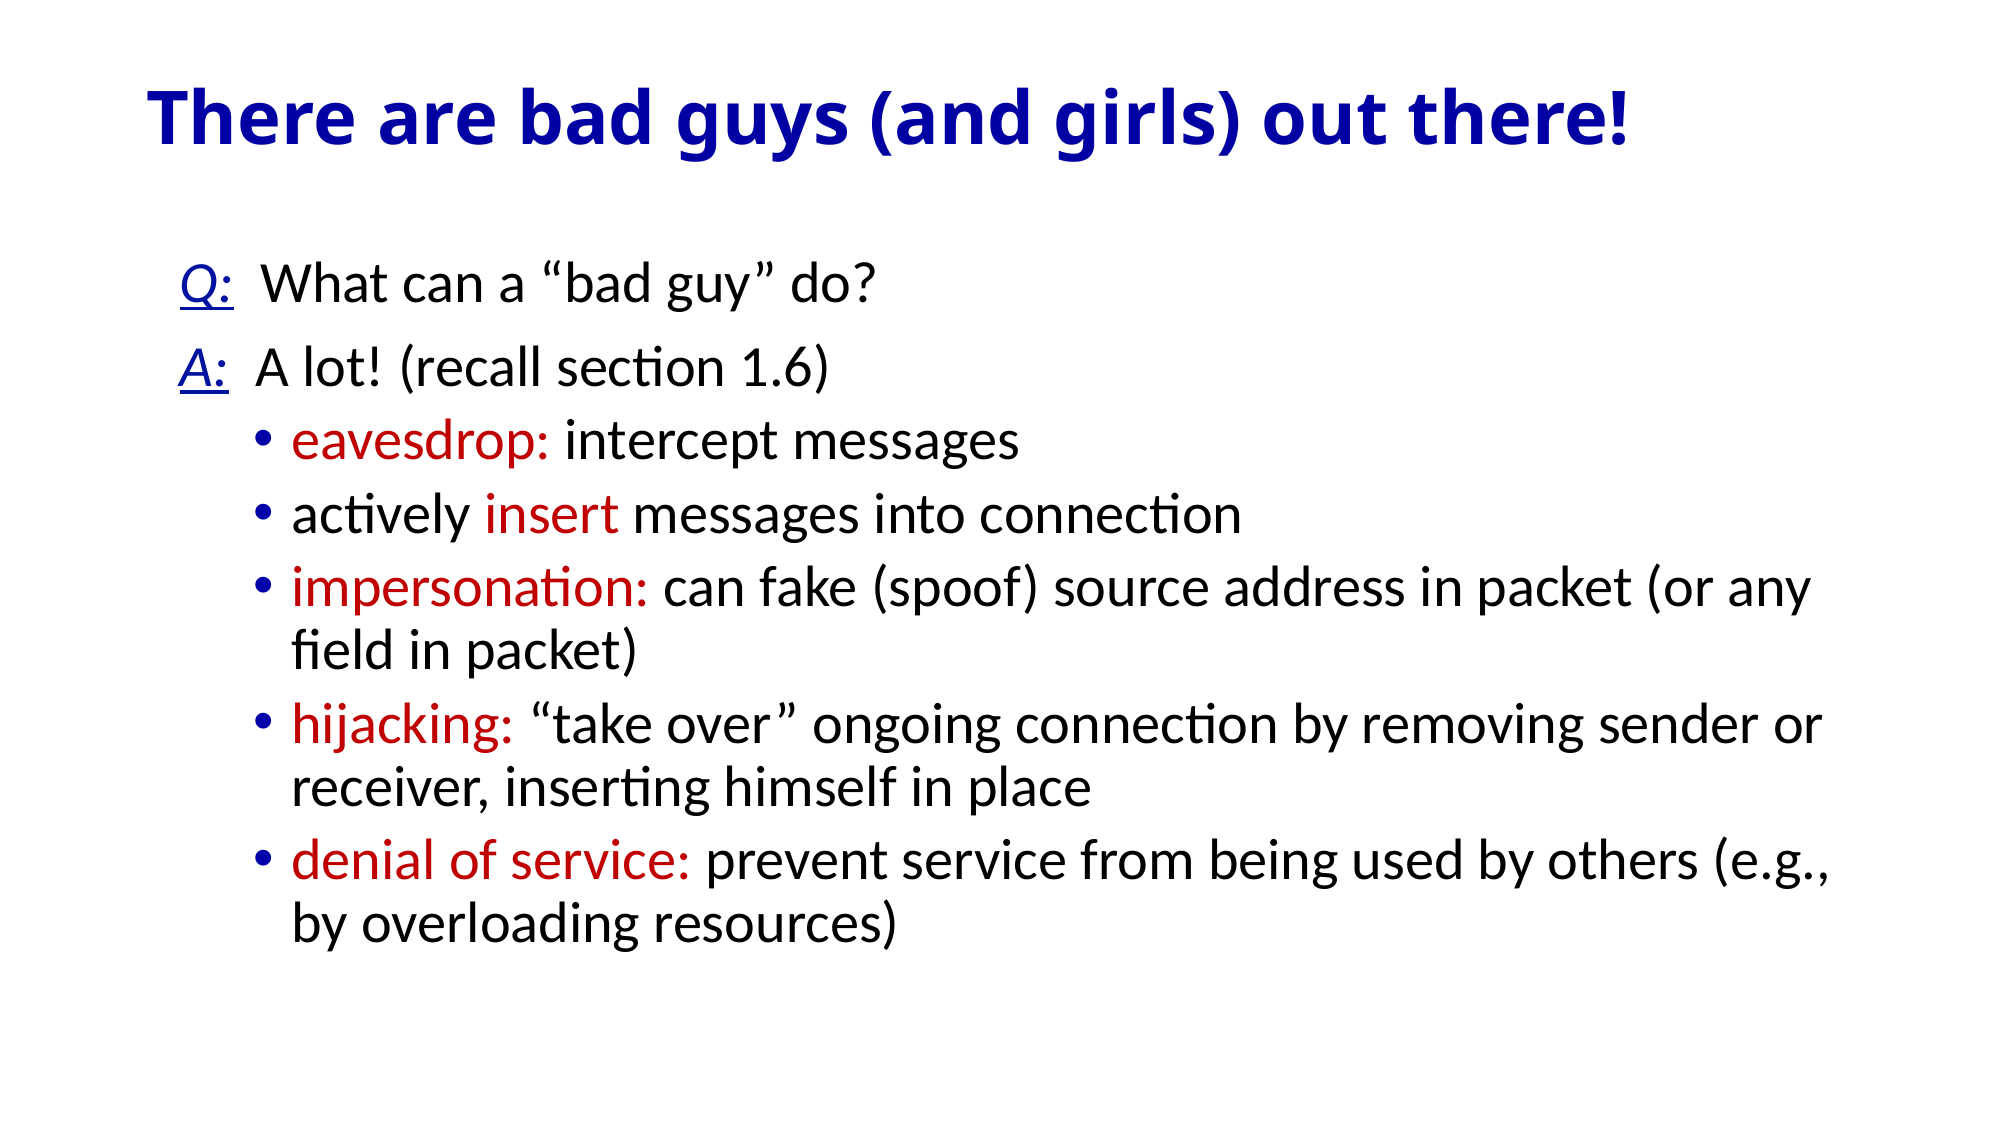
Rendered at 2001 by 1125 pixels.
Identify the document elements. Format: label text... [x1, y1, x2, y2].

text_box Q: What can a “bad guy” do? A: A lot! (recall section 1.6) eavesdrop: intercept messages actively insert messages into connection impersonation: can fake (spoof) source address in packet (or any field in packet) hijacking: “take over” ongoing connection by removing sender or receiver, inserting himself in place denial of service: prevent service from being used by others (e.g., by overloading resources) [162, 245, 1898, 983]
title There are bad guys (and girls) out there! [131, 47, 1856, 195]
